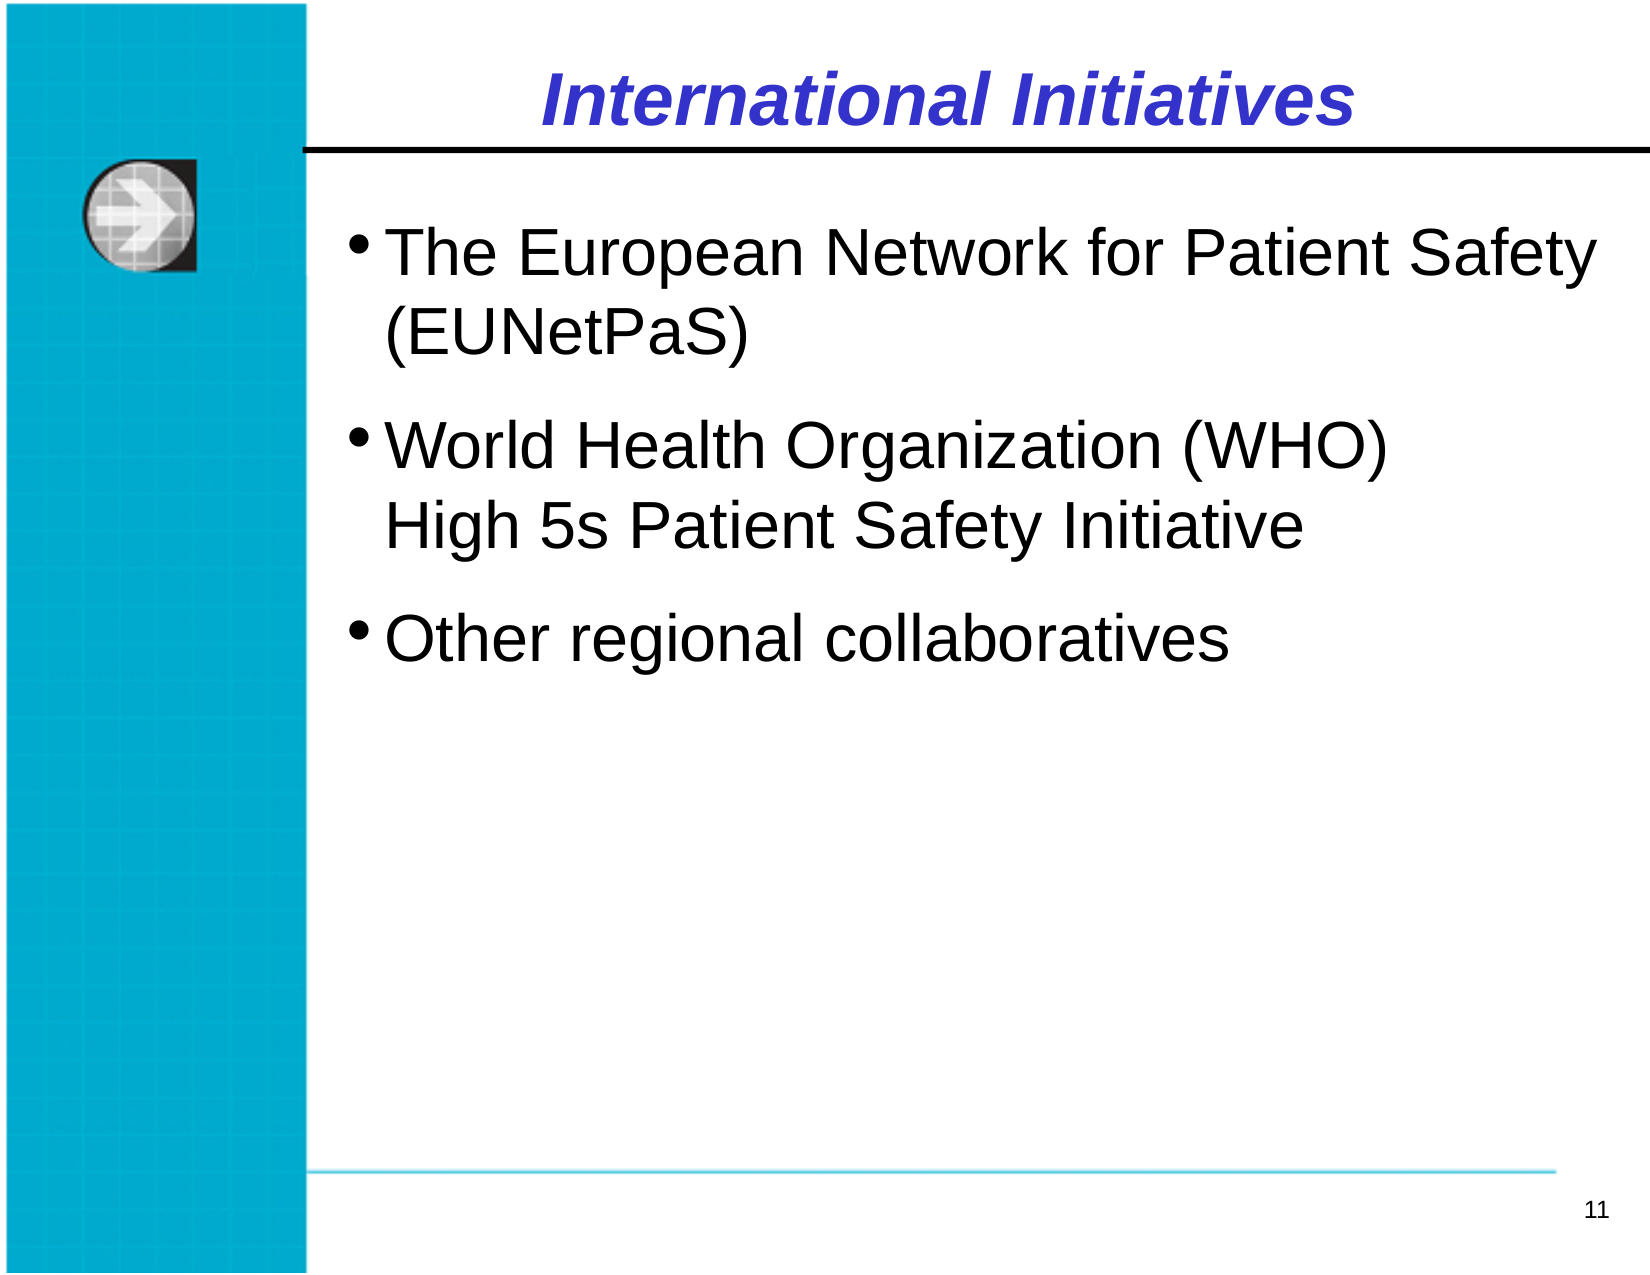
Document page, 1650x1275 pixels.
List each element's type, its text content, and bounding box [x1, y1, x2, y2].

slide_number 11 [1537, 1186, 1626, 1275]
title International Initiatives [274, 26, 1625, 142]
picture [0, 2, 1623, 1273]
list The European Network for Patient Safety (EUNetPaS) World Health Organization (WHO) High 5s Patient Safety Initiative Other regional collaboratives [329, 199, 1623, 1148]
